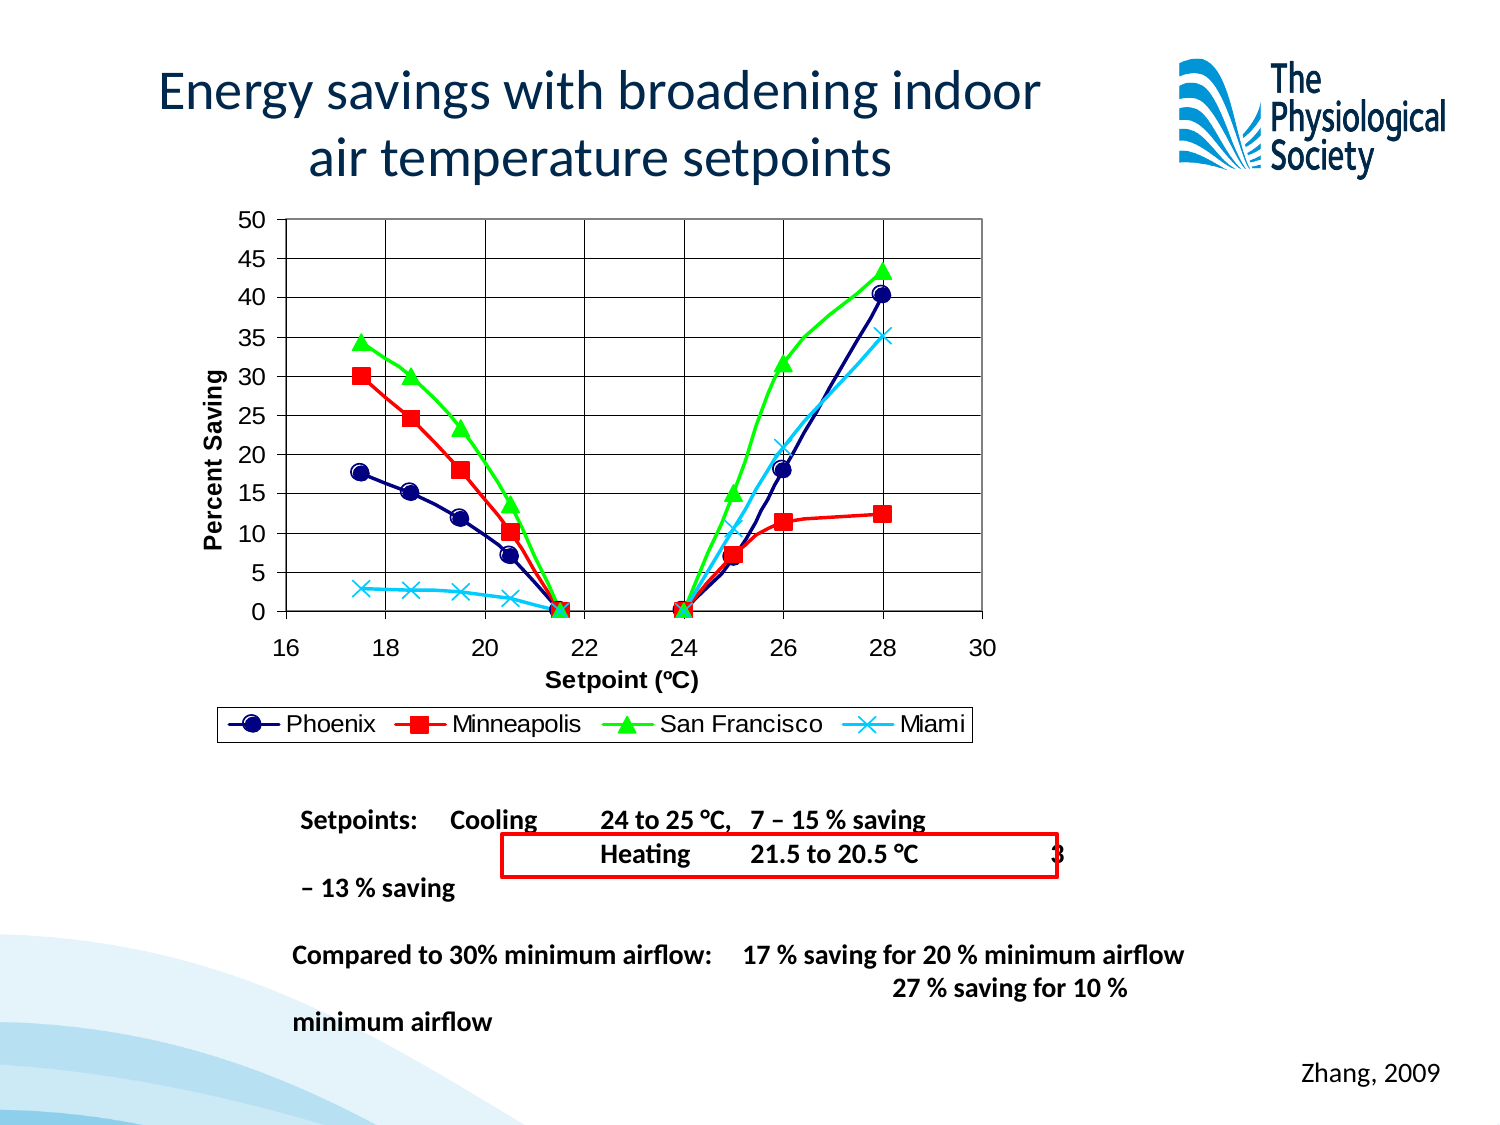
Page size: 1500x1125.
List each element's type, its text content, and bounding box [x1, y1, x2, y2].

title Energy savings with broadening indoor air temperature setpoints [117, 45, 1084, 165]
text_box Compared to 30% minimum airflow: 17 % saving for 20 % minimum airflow 27 % saving for 10 % minimum airflow [277, 928, 1243, 1045]
text_box Setpoints: Cooling 24 to 25 °C, 7 – 15 % saving Heating 21.5 to 20.5 °C 3 – 13 % saving [285, 794, 1083, 910]
text_box Zhang, 2009 [1269, 1046, 1456, 1096]
text_box [500, 832, 1059, 879]
picture [0, 0, 1500, 1125]
